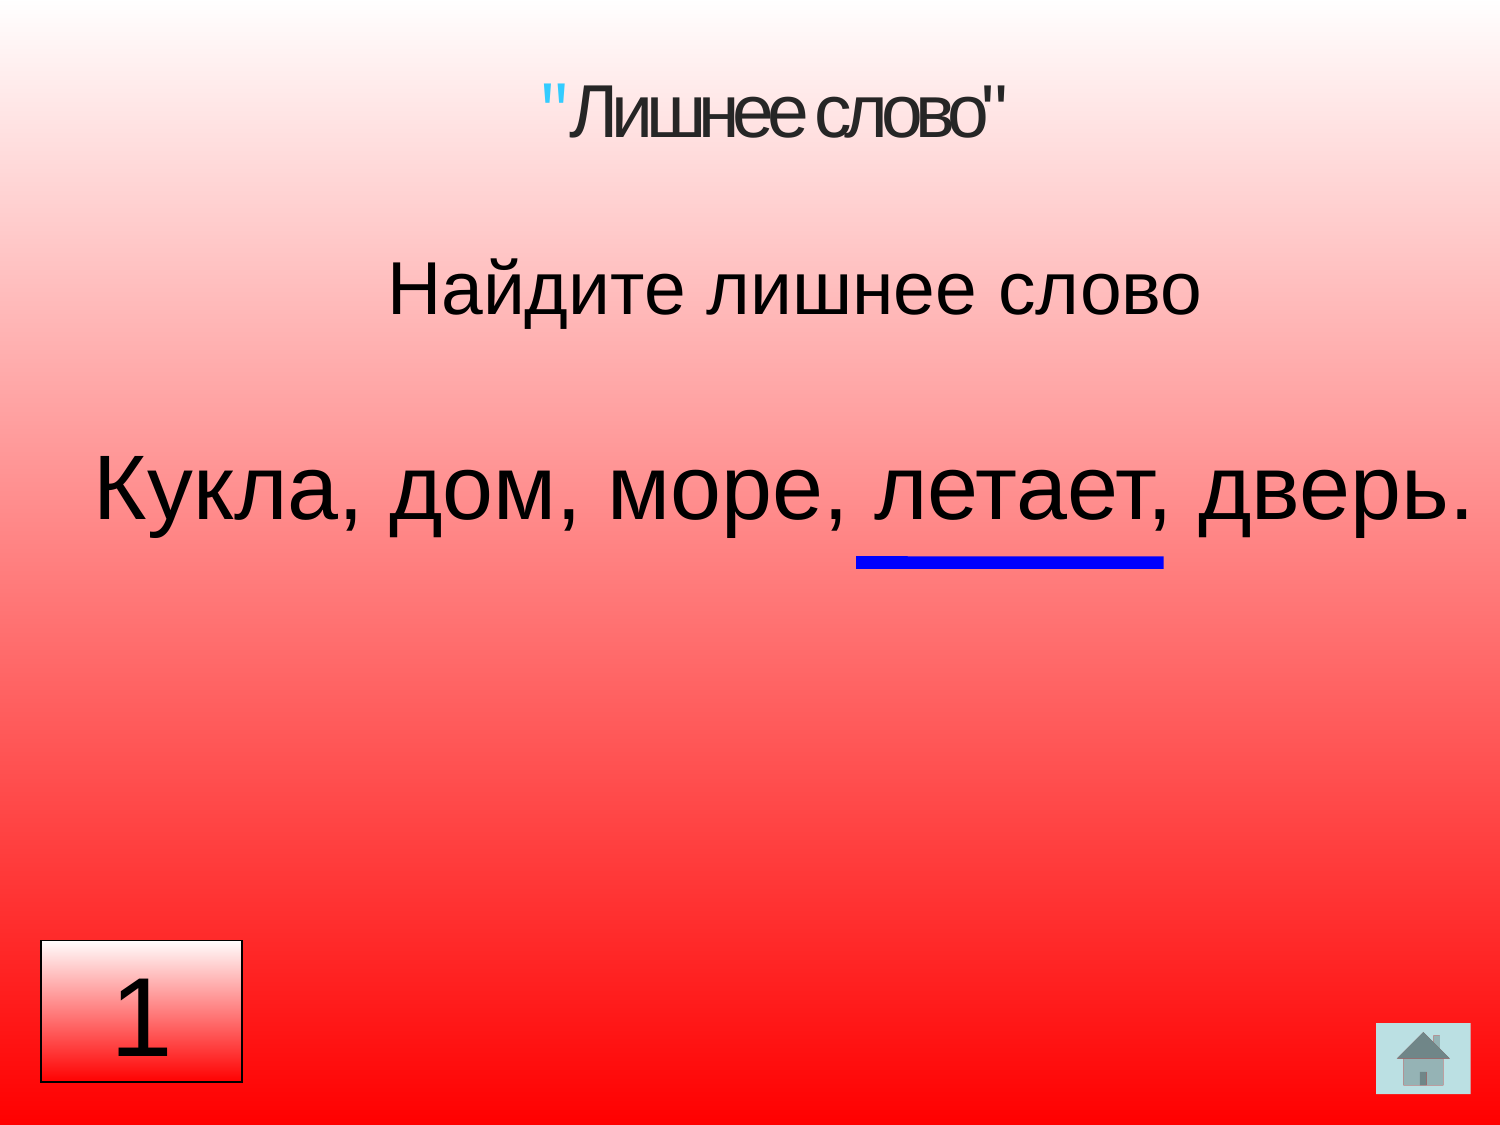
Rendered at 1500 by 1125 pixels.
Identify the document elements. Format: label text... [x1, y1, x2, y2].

text_box Найдите лишнее слово [372, 232, 1219, 421]
text_box 1 [41, 940, 242, 1083]
text_box [1376, 1023, 1471, 1095]
text_box Кукла, дом, море, летает, дверь. [79, 421, 1492, 636]
text_box "Лишнее слово" [277, 54, 1270, 227]
